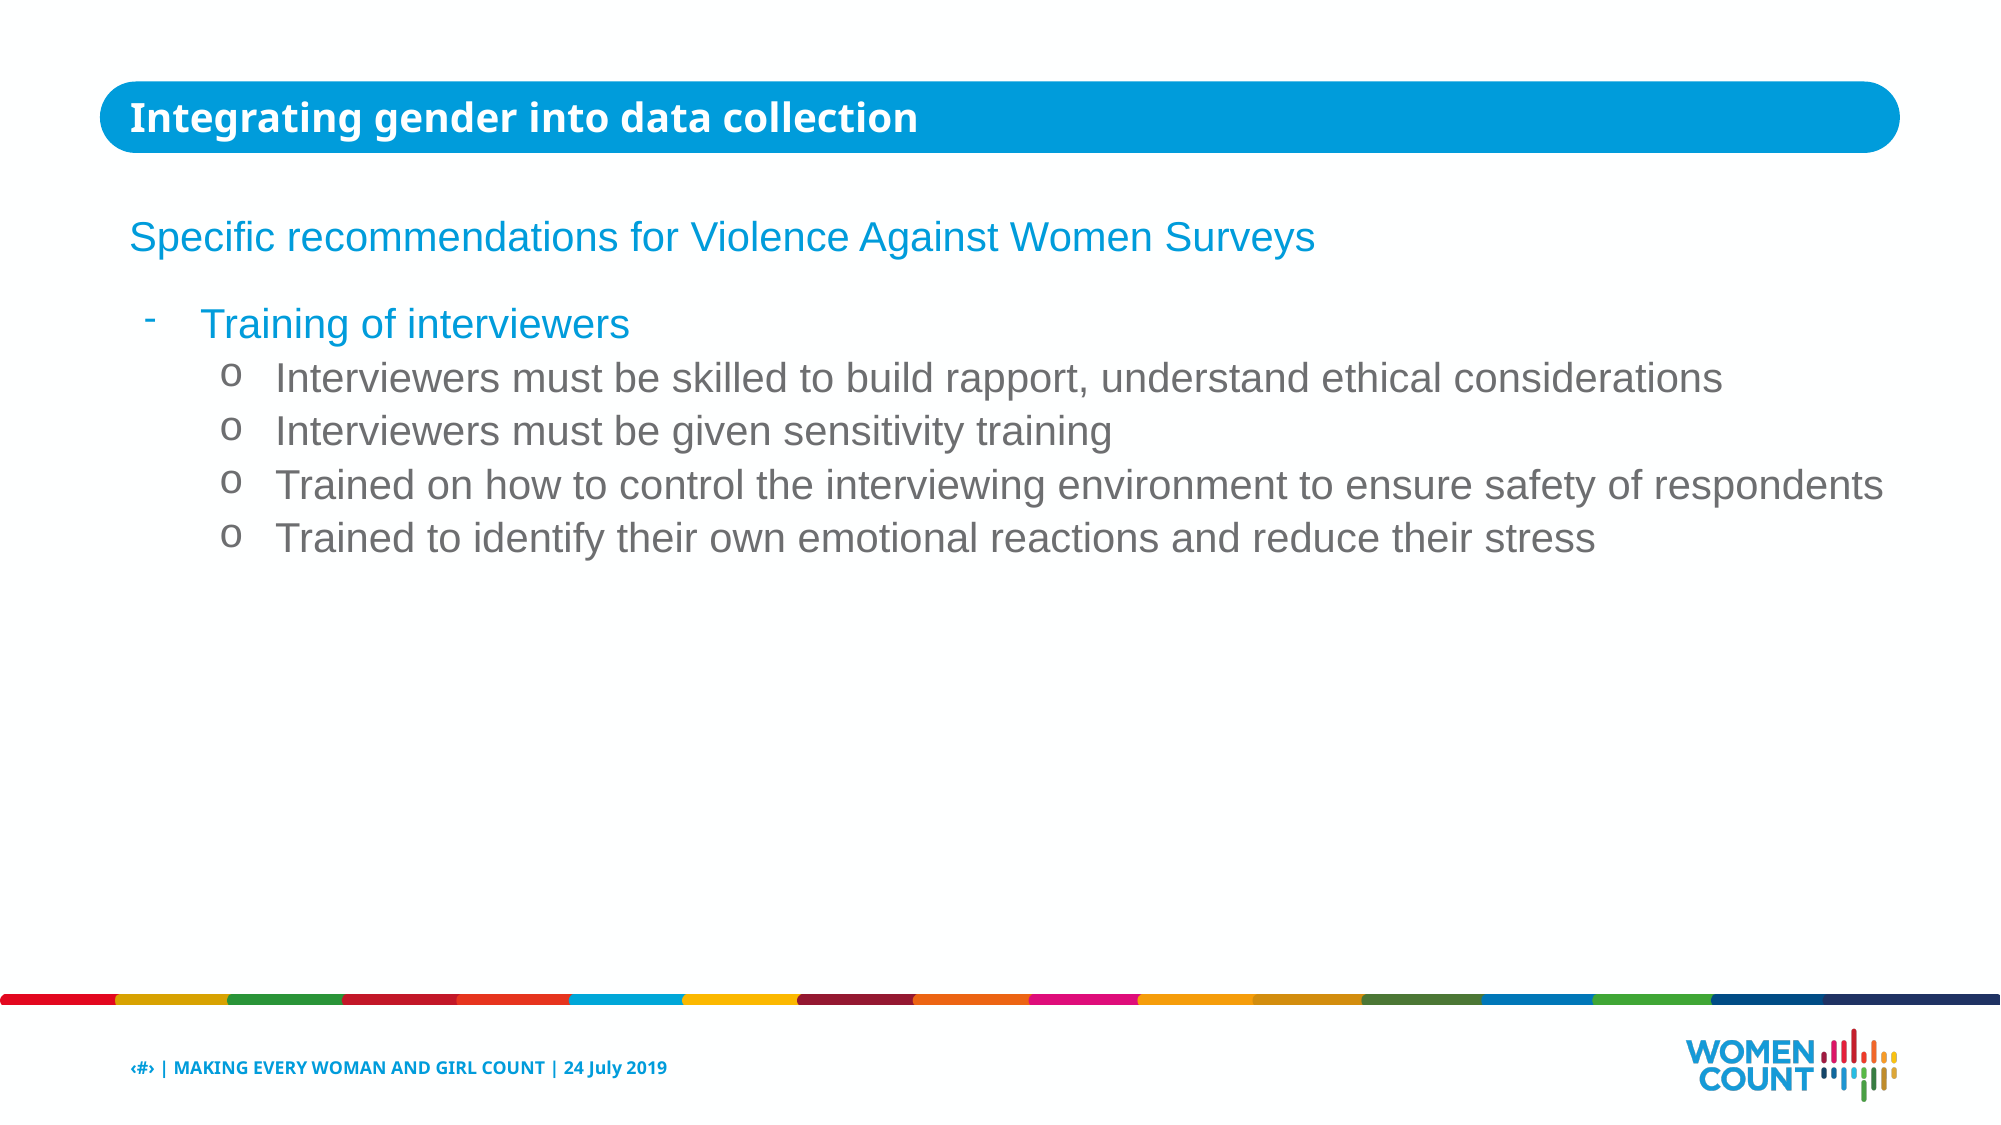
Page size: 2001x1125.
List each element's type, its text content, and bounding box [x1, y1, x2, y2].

list Specific recommendations for Violence Against Women Surveys [129, 209, 1871, 260]
text_box Training of interviewers Interviewers must be skilled to build rapport, understand ethical considerations Interviewers must be given sensitivity training Trained on how to control the interviewing environment to ensure safety of respondents Trained to identify their own emotional reactions and reduce their stress [129, 286, 1950, 569]
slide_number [130, 1056, 1198, 1078]
list Integrating gender into data collection [130, 92, 1872, 191]
